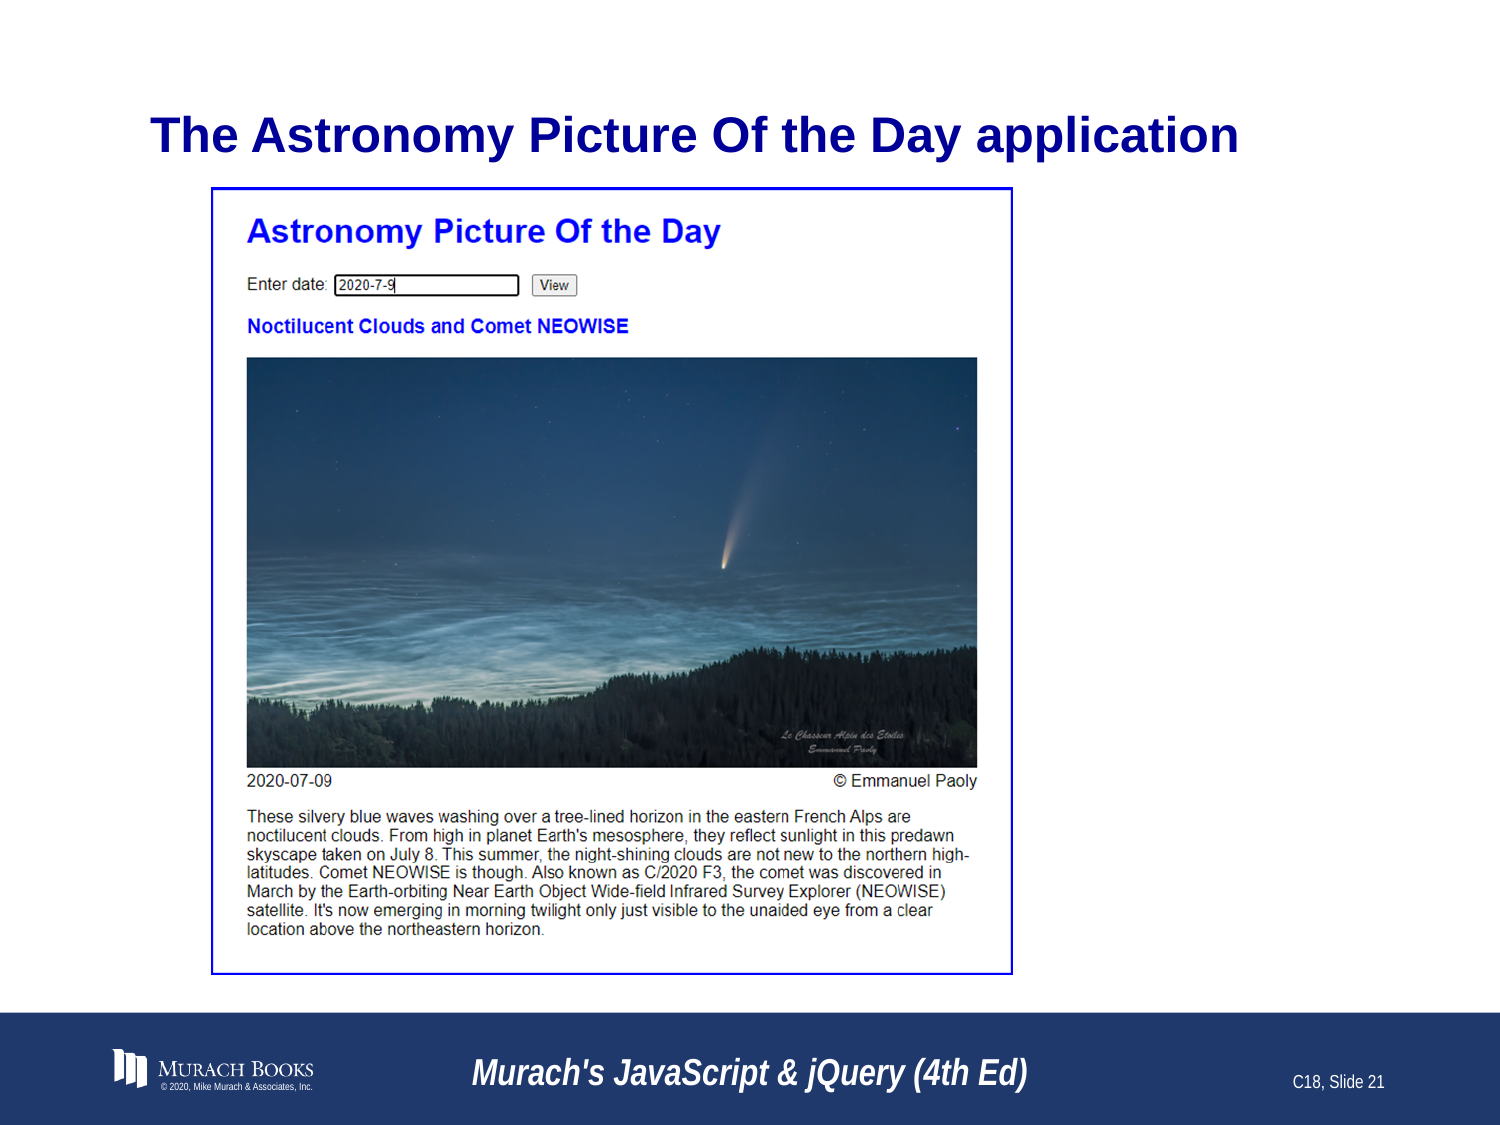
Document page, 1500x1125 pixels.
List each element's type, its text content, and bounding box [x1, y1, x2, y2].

title The Astronomy Picture Of the Day application [150, 102, 1350, 164]
slide_number Murach's JavaScript & jQuery (4th Ed) [463, 1025, 1050, 1100]
footer © 2020, Mike Murach & Associates, Inc. [12, 1025, 463, 1100]
slide_number C18, Slide 21 [1087, 1025, 1400, 1100]
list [210, 187, 1013, 976]
